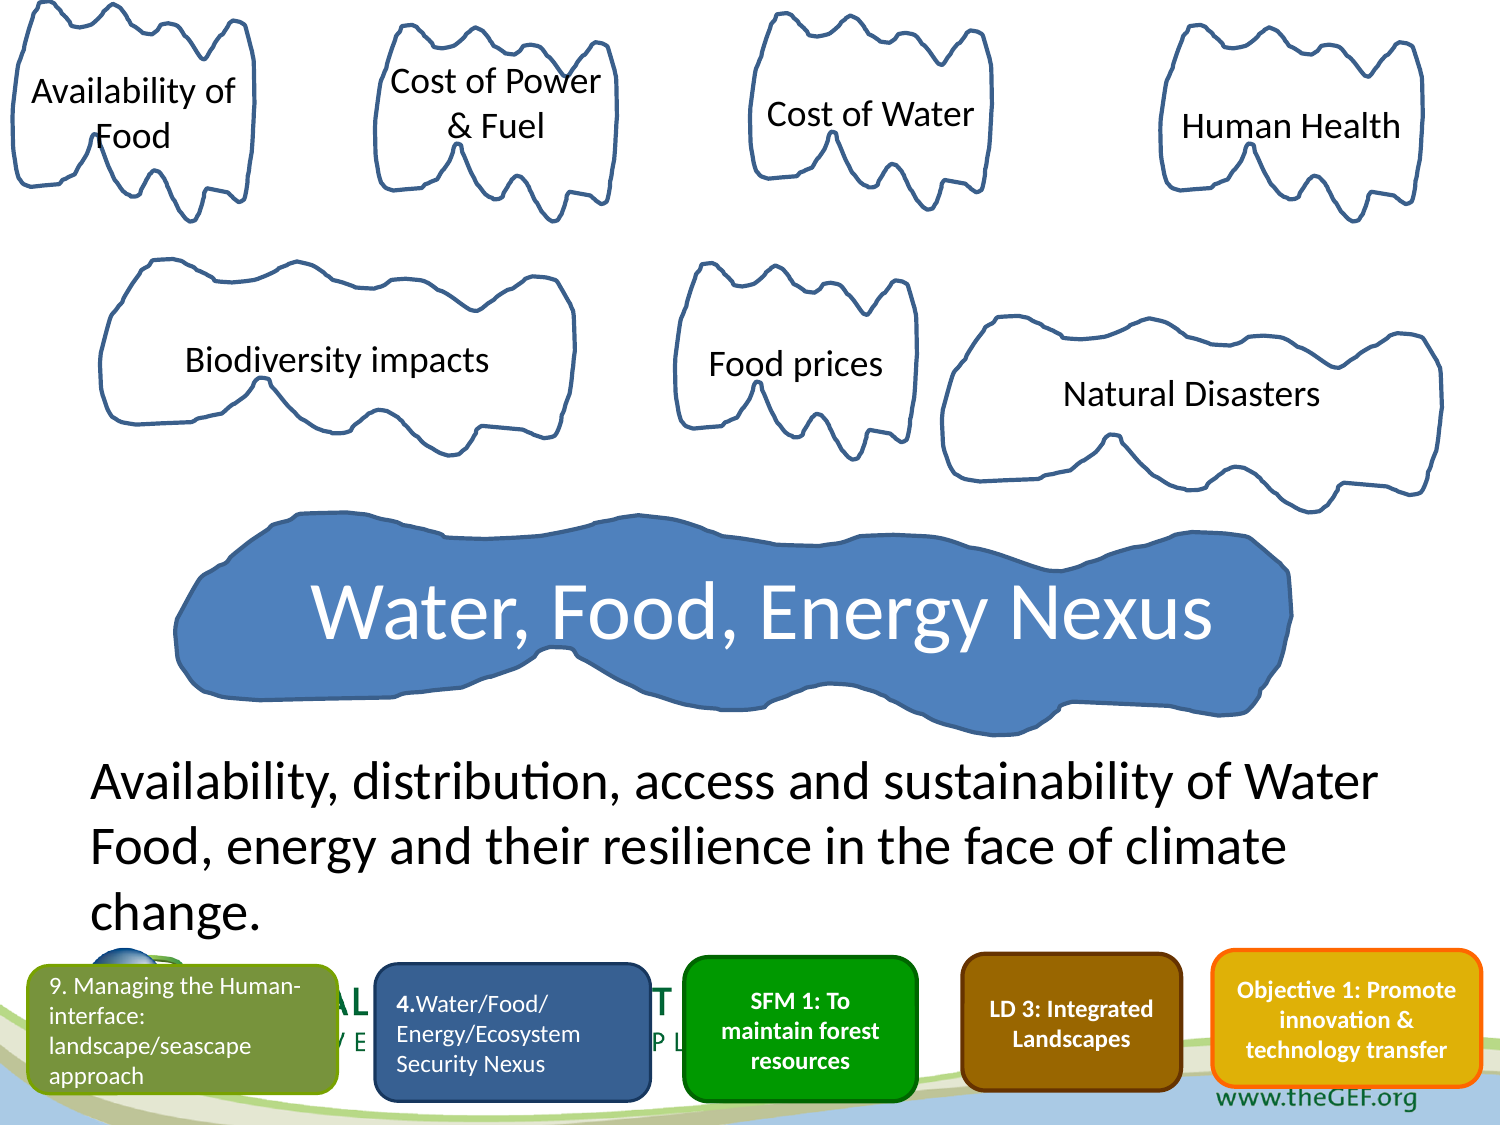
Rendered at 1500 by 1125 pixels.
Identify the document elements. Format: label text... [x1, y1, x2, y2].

text_box LD 3: Integrated Landscapes [960, 951, 1184, 1093]
text_box SFM 1: To maintain forest resources [682, 954, 919, 1104]
text_box Objective 1: Promote innovation & technology transfer [1210, 947, 1484, 1089]
text_box 9. Managing the Human- interface: landscape/seascape approach [25, 963, 340, 1096]
text_box 4.Water/Food/Energy/Ecosystem Security Nexus [372, 961, 653, 1104]
picture [0, 920, 1500, 1125]
text_box Food prices [672, 260, 920, 462]
text_box Cost of Water [747, 11, 995, 212]
text_box [666, 701, 779, 713]
text_box Availability of Food [10, 0, 257, 224]
text_box Biodiversity impacts [97, 256, 577, 458]
text_box Natural Disasters [939, 313, 1445, 515]
text_box [888, 701, 1259, 737]
text_box Cost of Power & Fuel [372, 22, 620, 224]
title Water, Food, Energy Nexus [87, 512, 1438, 701]
list Availability, distribution, access and sustainability of Water Food, energy and their resilience in the face of climate change. [74, 737, 1426, 951]
text_box Human Health [1158, 22, 1425, 224]
